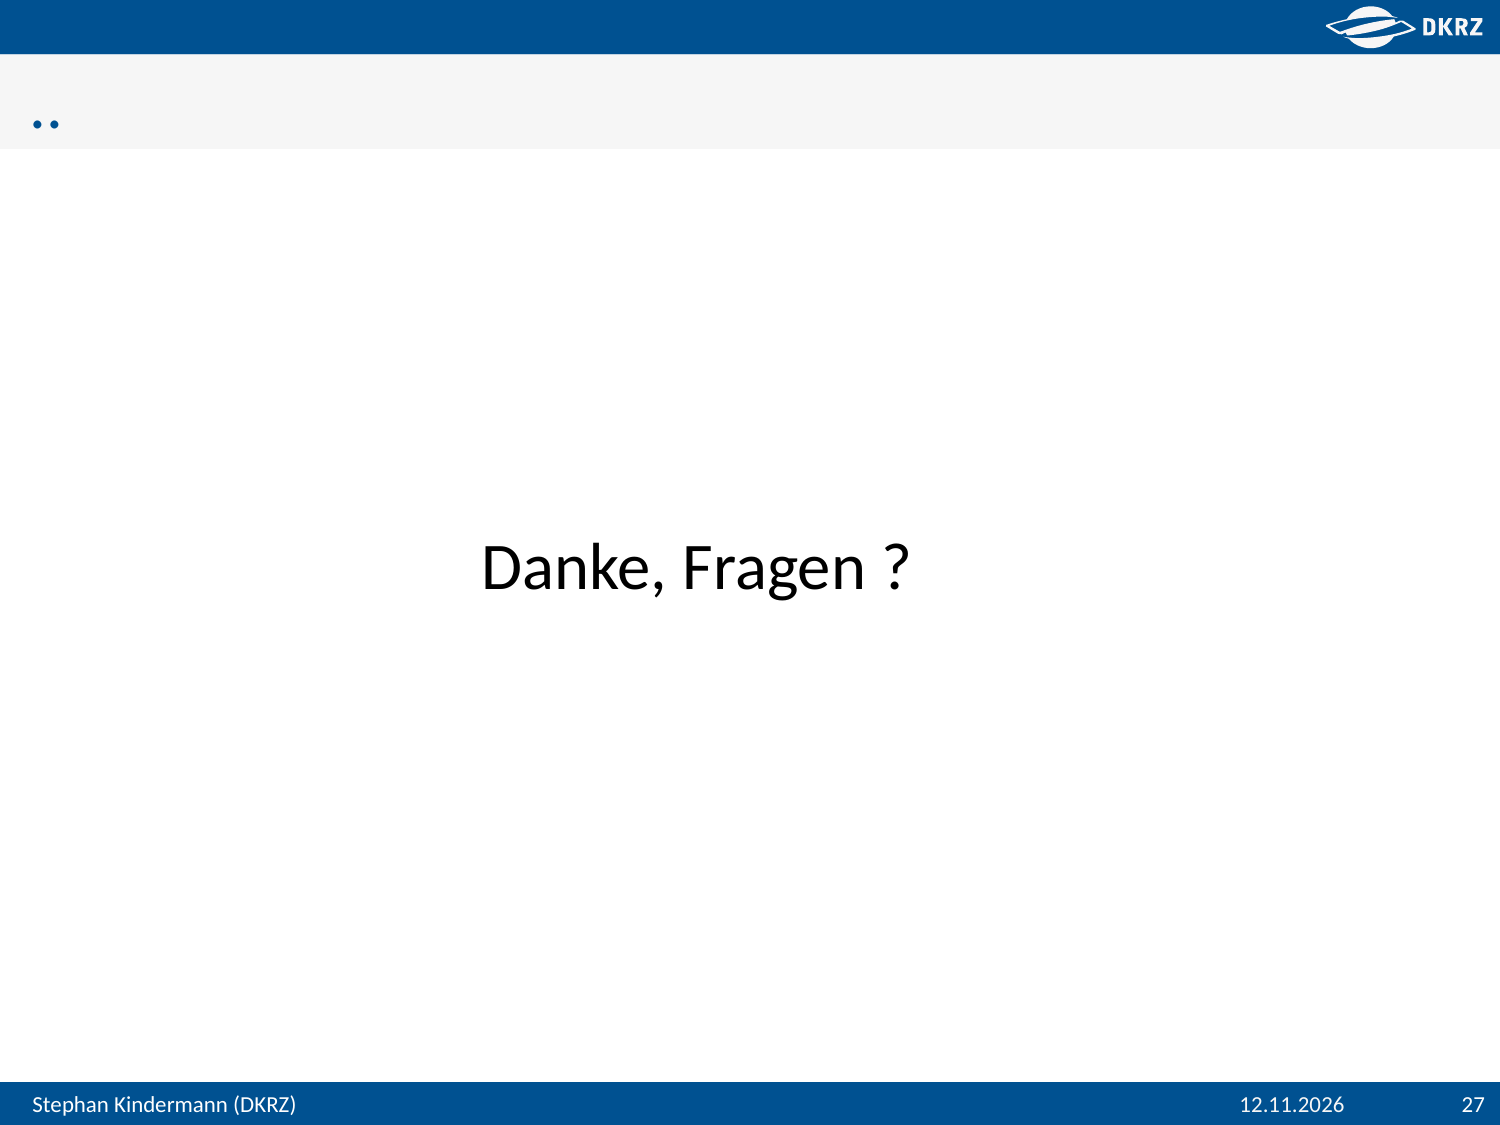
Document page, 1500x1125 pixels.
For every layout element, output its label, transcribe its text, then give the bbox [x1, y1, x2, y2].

title .. [0, 54, 1500, 149]
slide_number 27 [1376, 1082, 1500, 1125]
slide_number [1187, 1082, 1360, 1125]
list Danke, Fragen ? [466, 408, 1022, 717]
